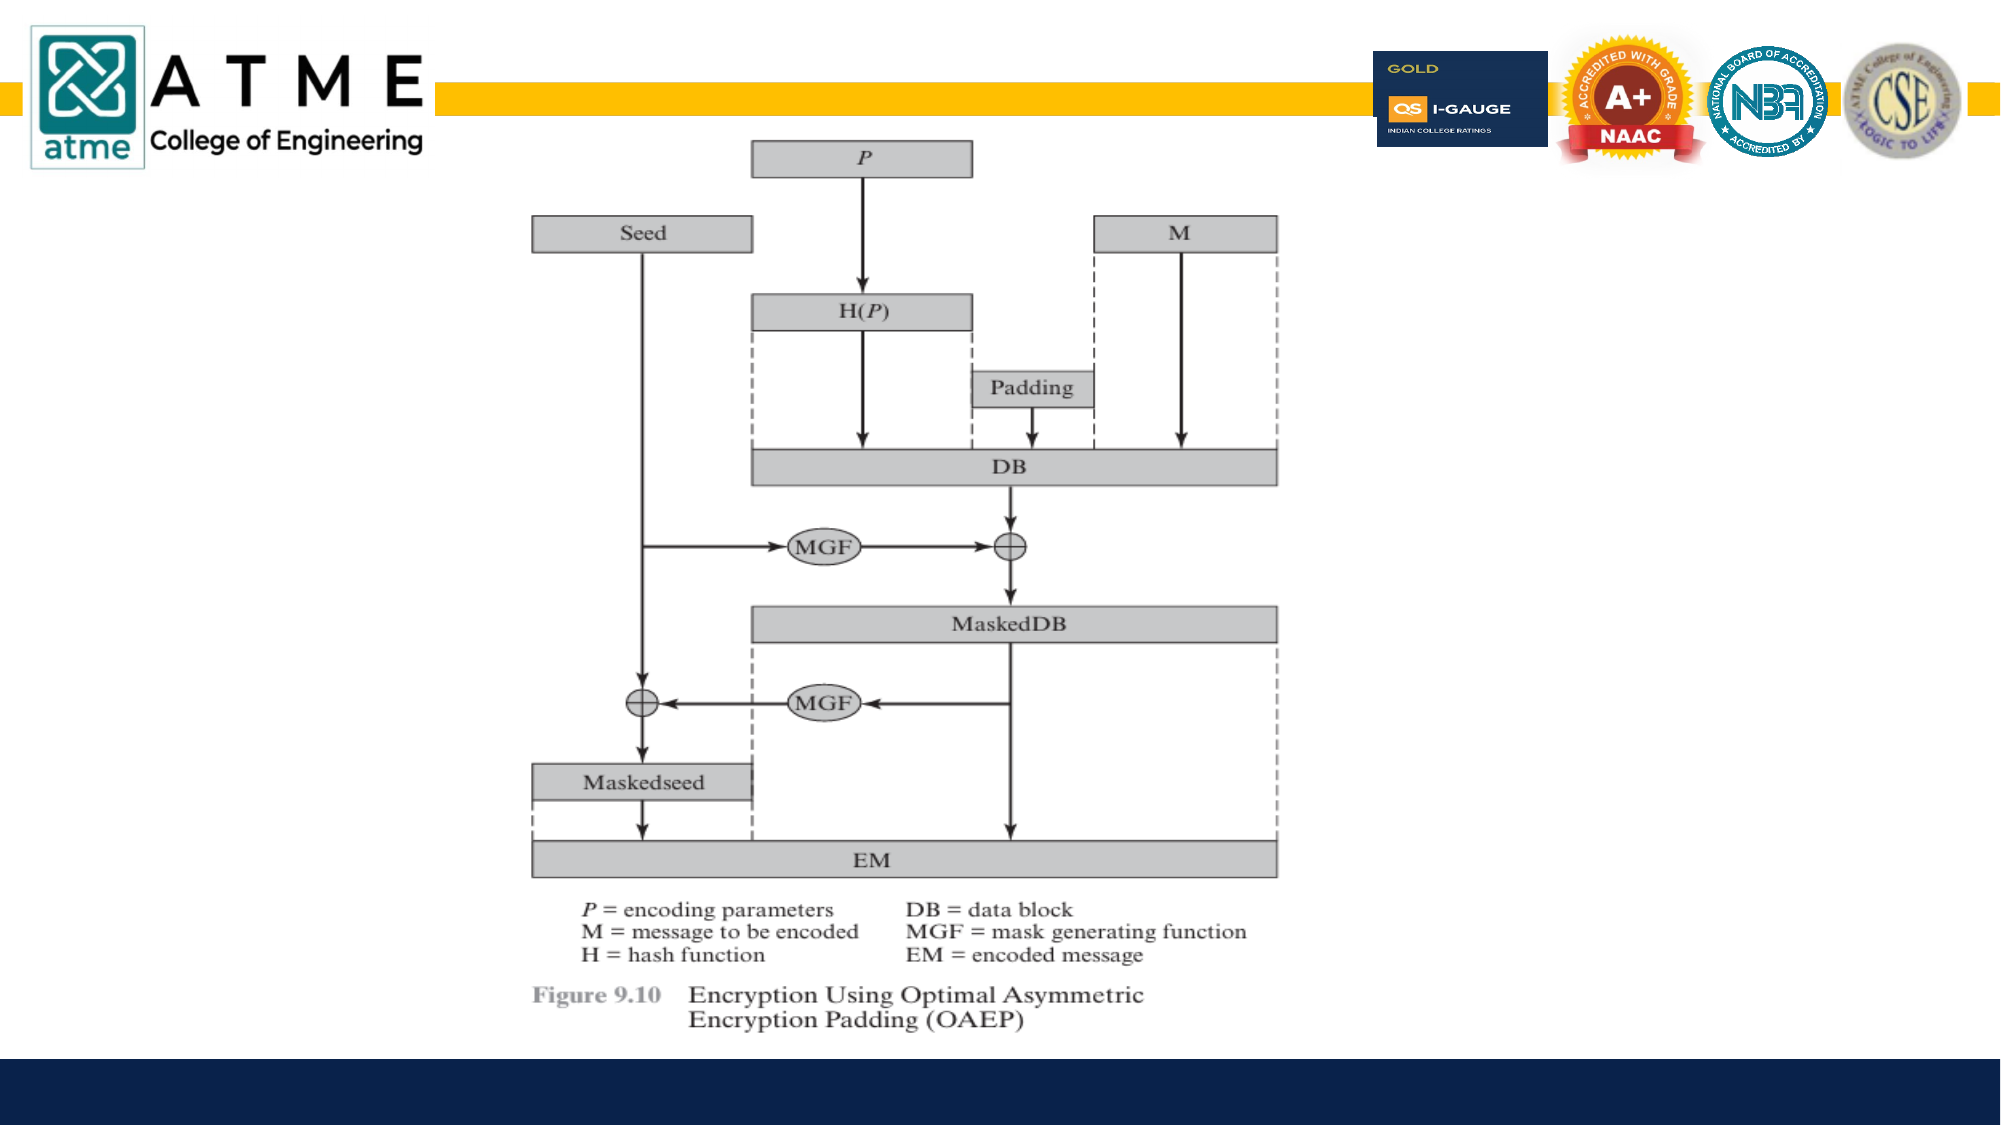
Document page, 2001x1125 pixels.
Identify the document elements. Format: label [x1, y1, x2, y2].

picture [481, 20, 1828, 1053]
picture [22, 15, 435, 178]
picture [1840, 26, 1968, 176]
picture [0, 1059, 2001, 1125]
